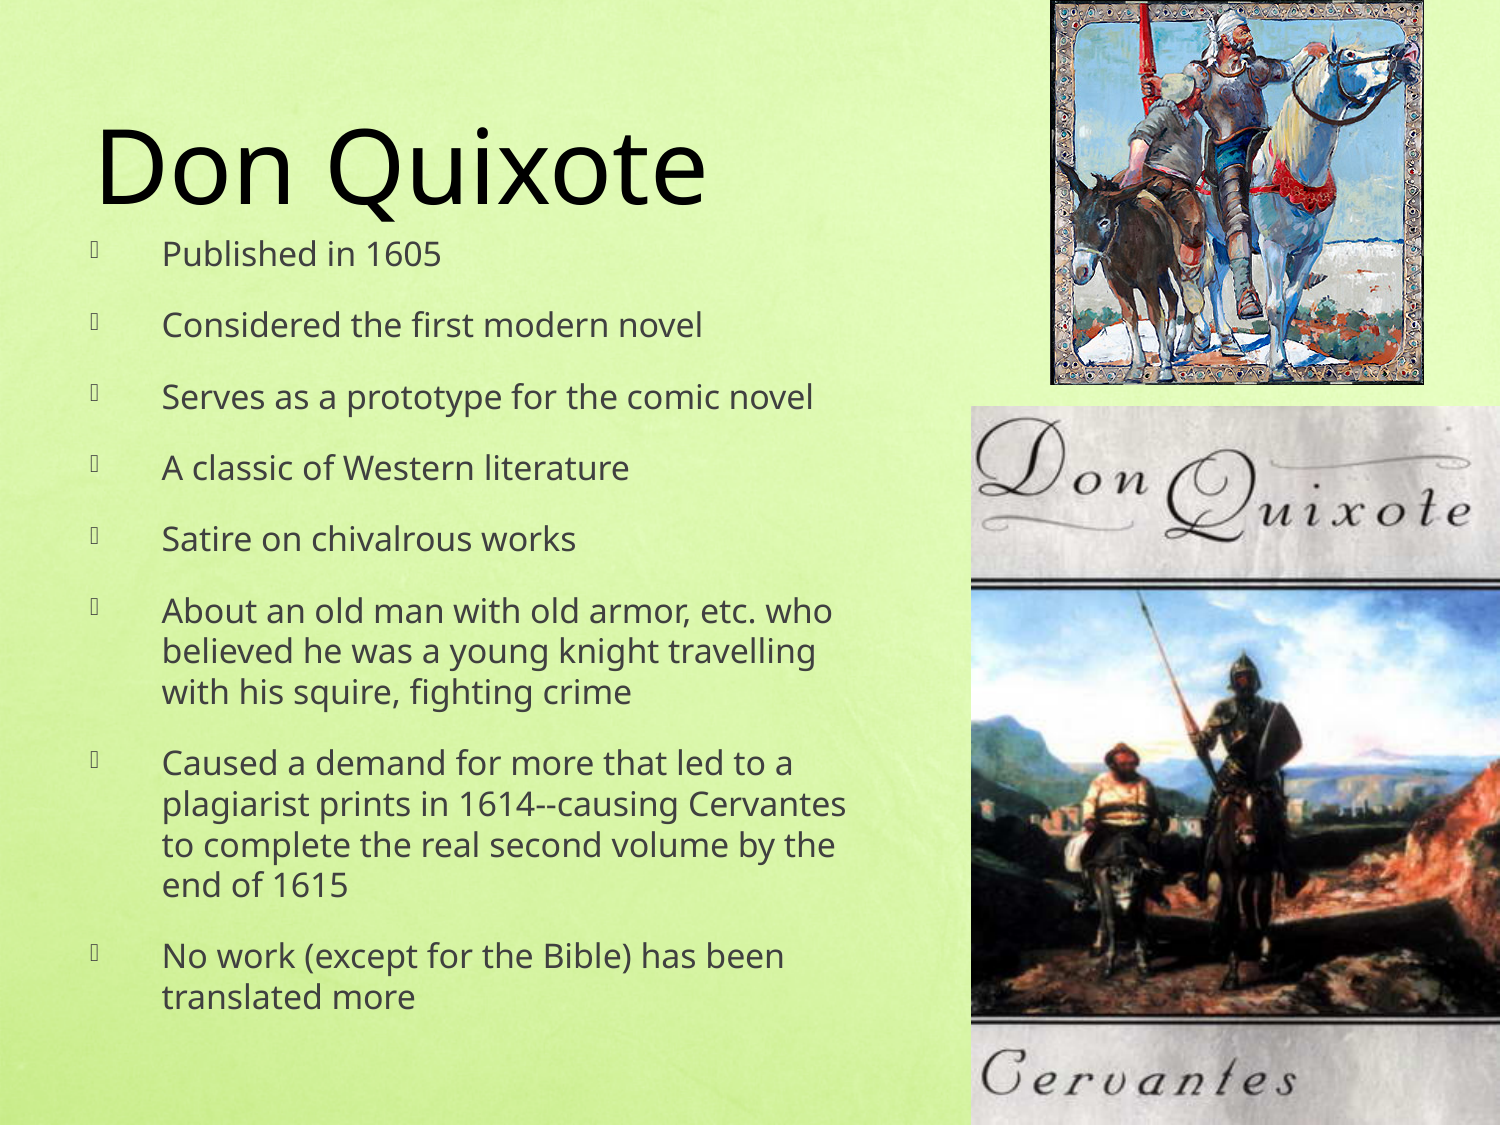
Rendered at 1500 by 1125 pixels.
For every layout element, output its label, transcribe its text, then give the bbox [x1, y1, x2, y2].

picture [1048, 0, 1426, 386]
picture [970, 404, 1500, 1125]
list Published in 1605 Considered the first modern novel Serves as a prototype for the comic novel A classic of Western literature Satire on chivalrous works About an old man with old armor, etc. who believed he was a young knight travelling with his squire, fighting crime Caused a demand for more that led to a plagiarist prints in 1614--causing Cervantes to complete the real second volume by the end of 1615 No work (except for the Bible) has been translated more [75, 224, 863, 1025]
title Don Quixote [75, 45, 863, 224]
